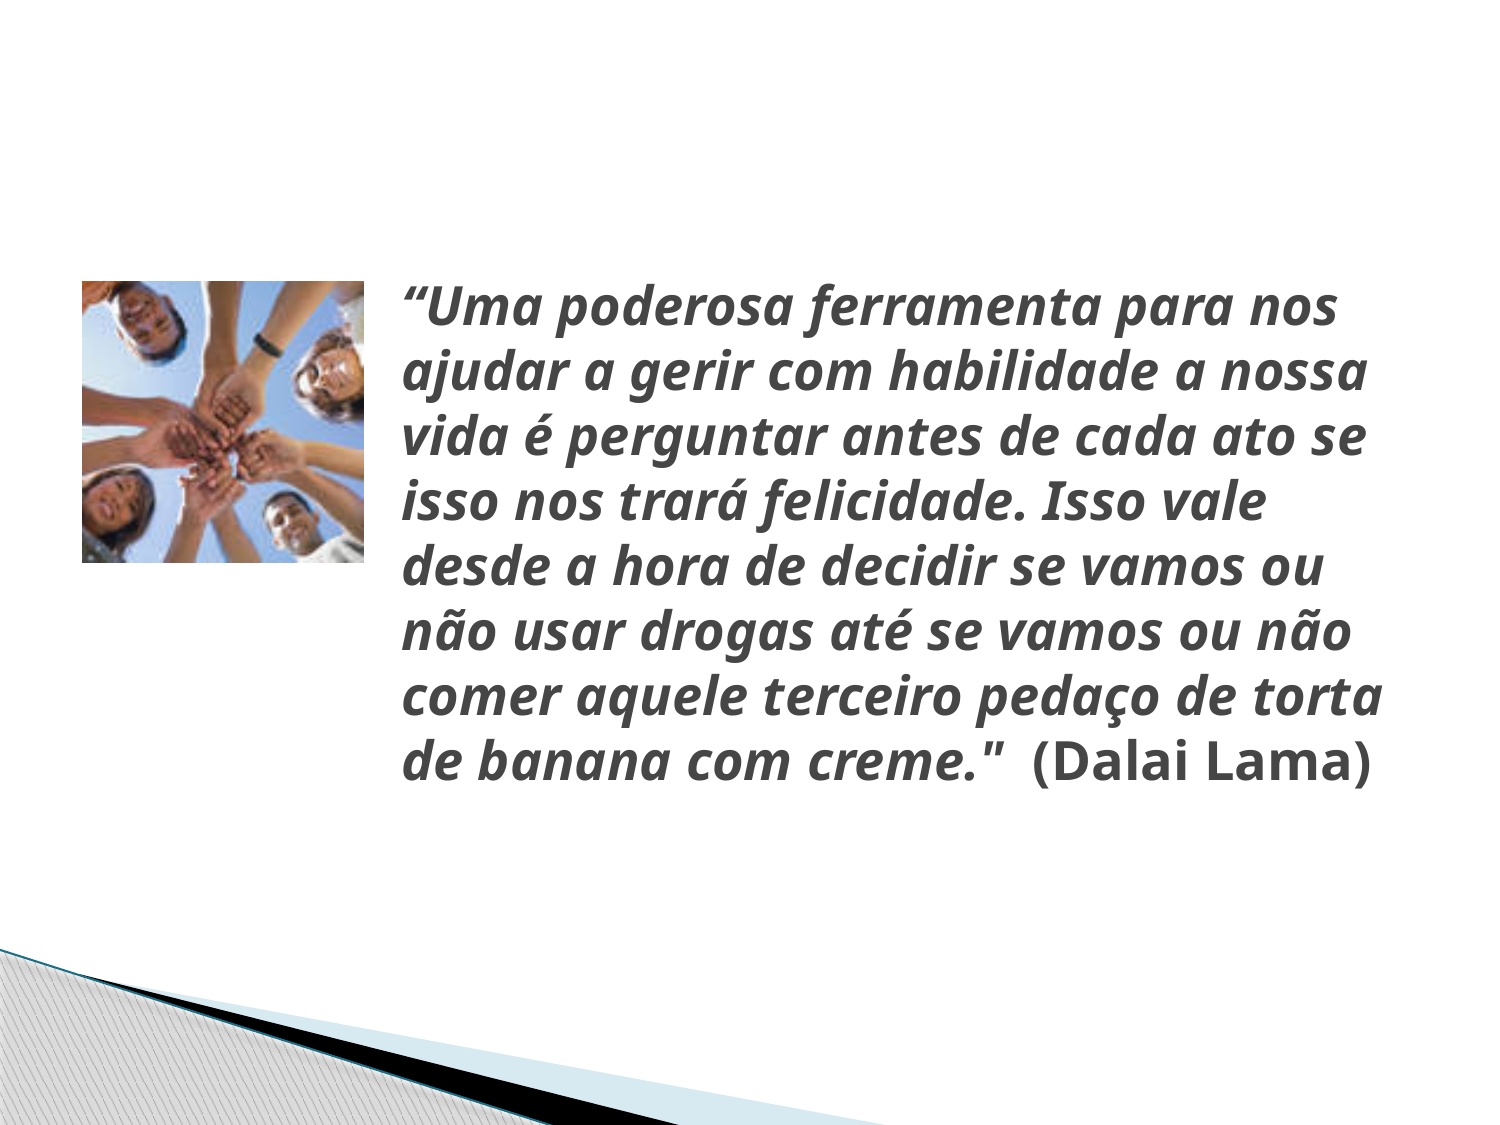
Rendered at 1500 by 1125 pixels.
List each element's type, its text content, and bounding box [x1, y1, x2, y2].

title “Uma poderosa ferramenta para nos ajudar a gerir com habilidade a nossa vida é perguntar antes de cada ato se isso nos trará felicidade. Isso vale desde a hora de decidir se vamos ou não usar drogas até se vamos ou não comer aquele terceiro pedaço de torta de banana com creme." (Dalai Lama) [386, 0, 1442, 891]
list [81, 280, 364, 563]
